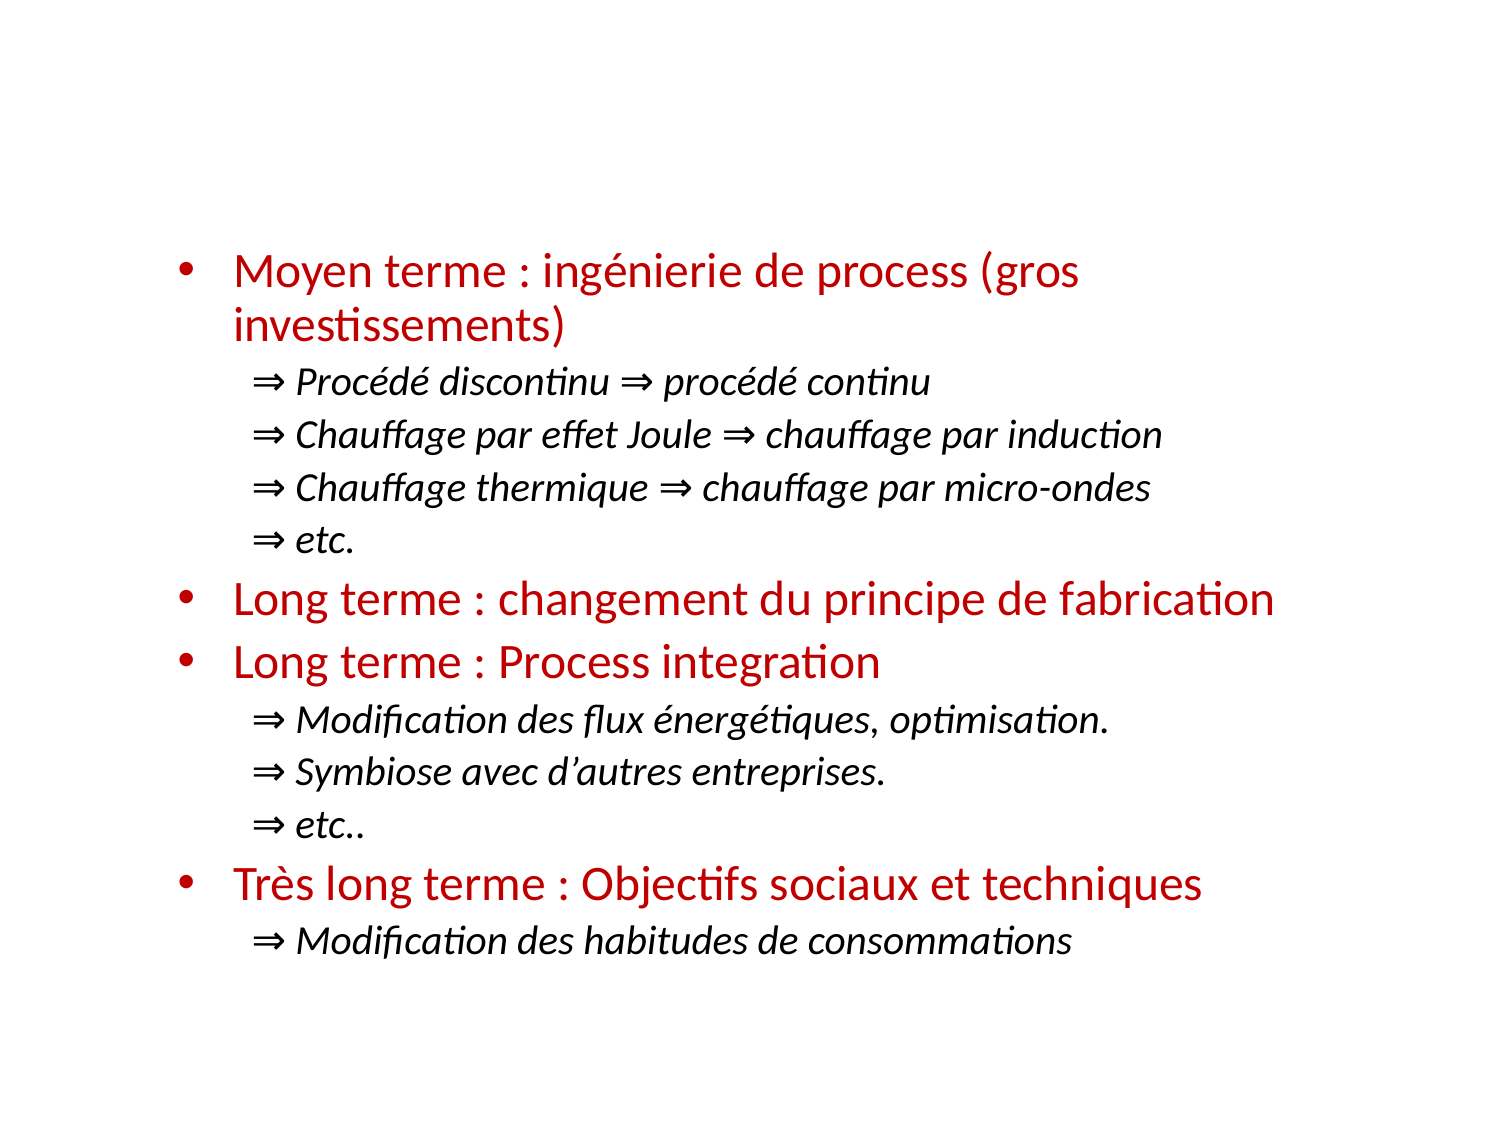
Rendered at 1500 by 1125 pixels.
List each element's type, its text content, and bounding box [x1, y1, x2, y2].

list Moyen terme : ingénierie de process (gros investissements) ⇒ Procédé discontinu ⇒ procédé continu ⇒ Chauffage par effet Joule ⇒ chauffage par induction ⇒ Chauffage thermique ⇒ chauffage par micro-ondes ⇒ etc. Long terme : changement du principe de fabrication Long terme : Process integration ⇒ Modification des flux énergétiques, optimisation. ⇒ Symbiose avec d’autres entreprises. ⇒ etc.. Très long terme : Objectifs sociaux et techniques ⇒ Modification des habitudes de consommations [162, 237, 1438, 975]
